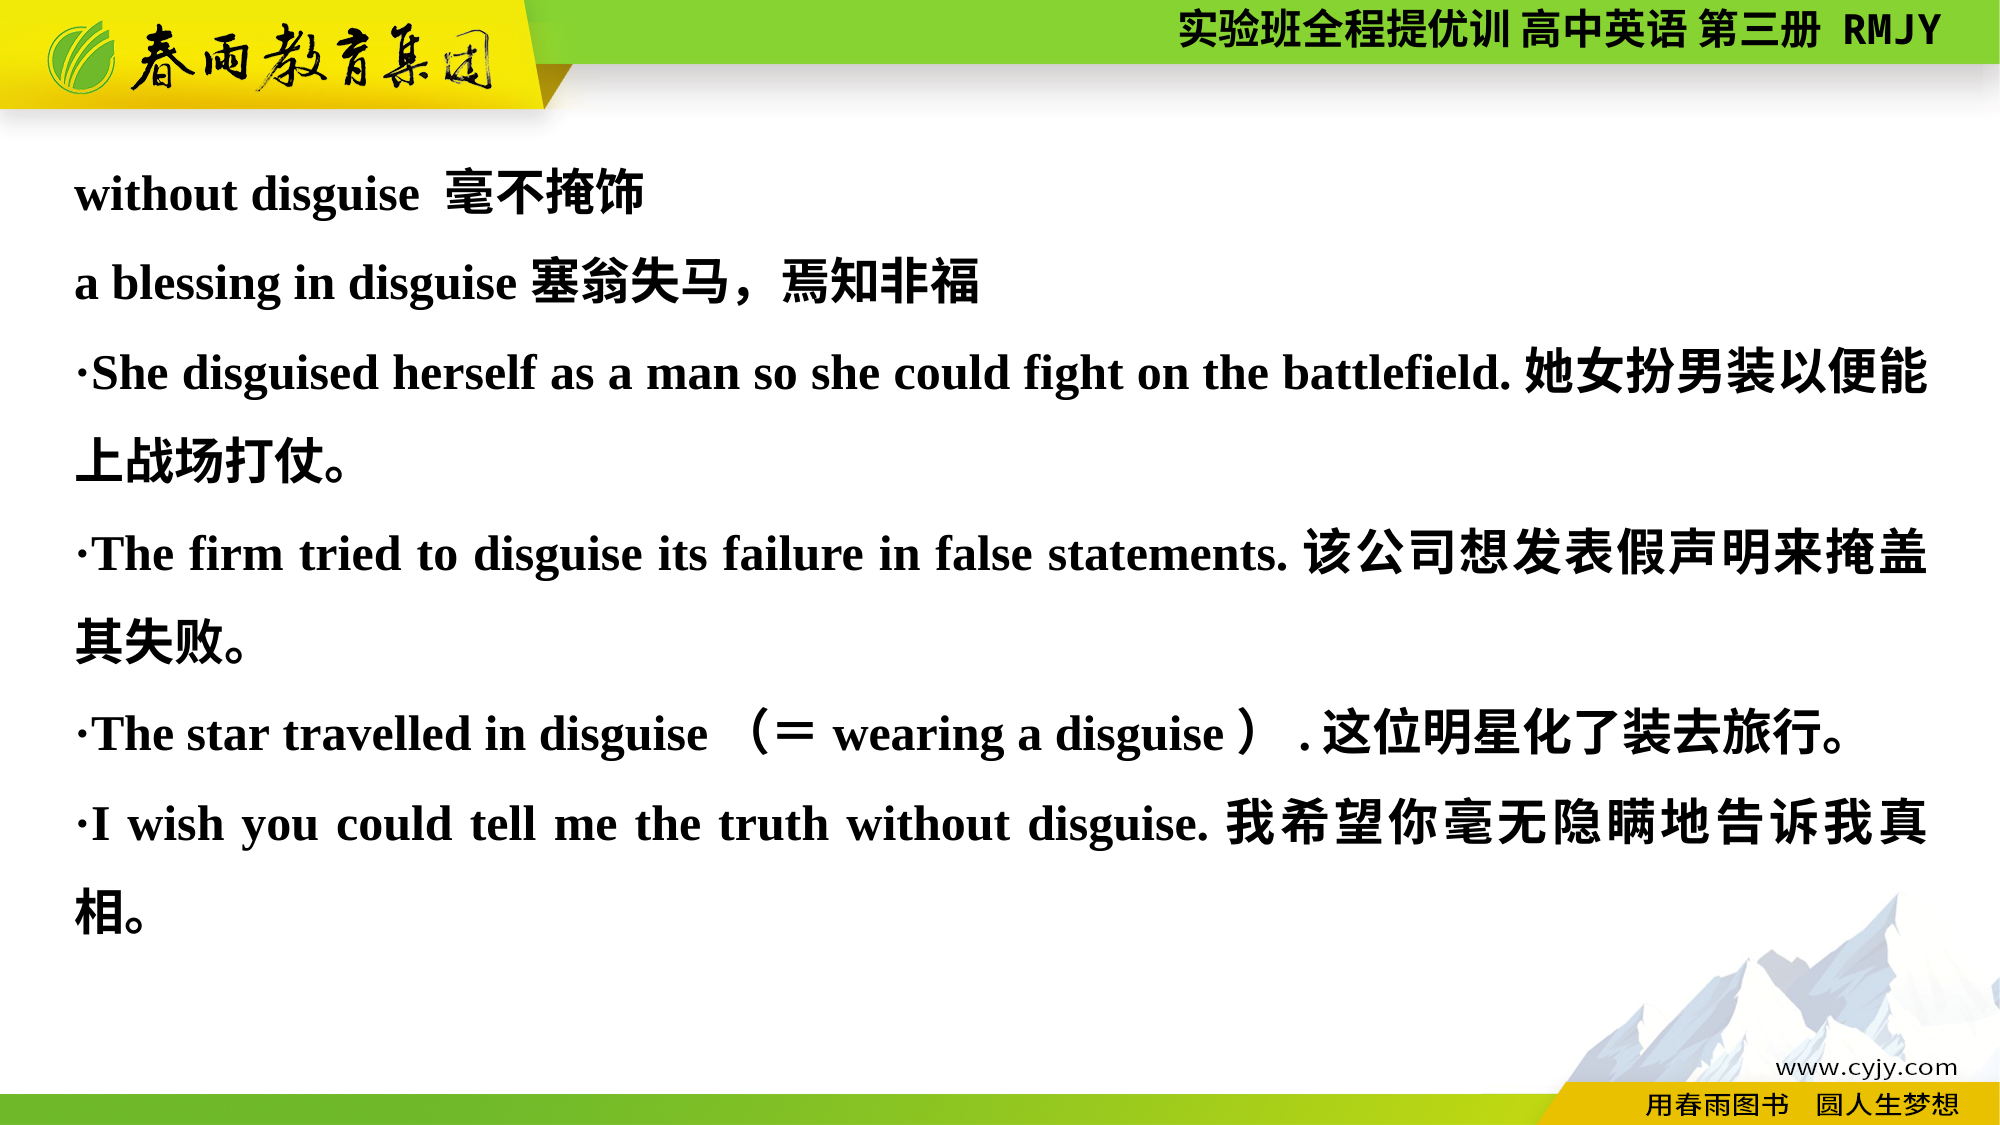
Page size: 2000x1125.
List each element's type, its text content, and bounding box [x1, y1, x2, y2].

picture [0, 0, 2000, 1125]
list without disguise 毫不掩饰 a blessing in disguise塞翁失马，焉知非福 ·She disguised herself as a man so she could fight on the battlefield.她女扮男装以便能上战场打仗。 ·The firm tried to disguise its failure in false statements.该公司想发表假声明来掩盖其失败。 ·The star travelled in disguise（＝wearing a disguise）.这位明星化了装去旅行。 ·I wish you could tell me the truth without disguise.我希望你毫无隐瞒地告诉我真相。 [59, 122, 1944, 865]
